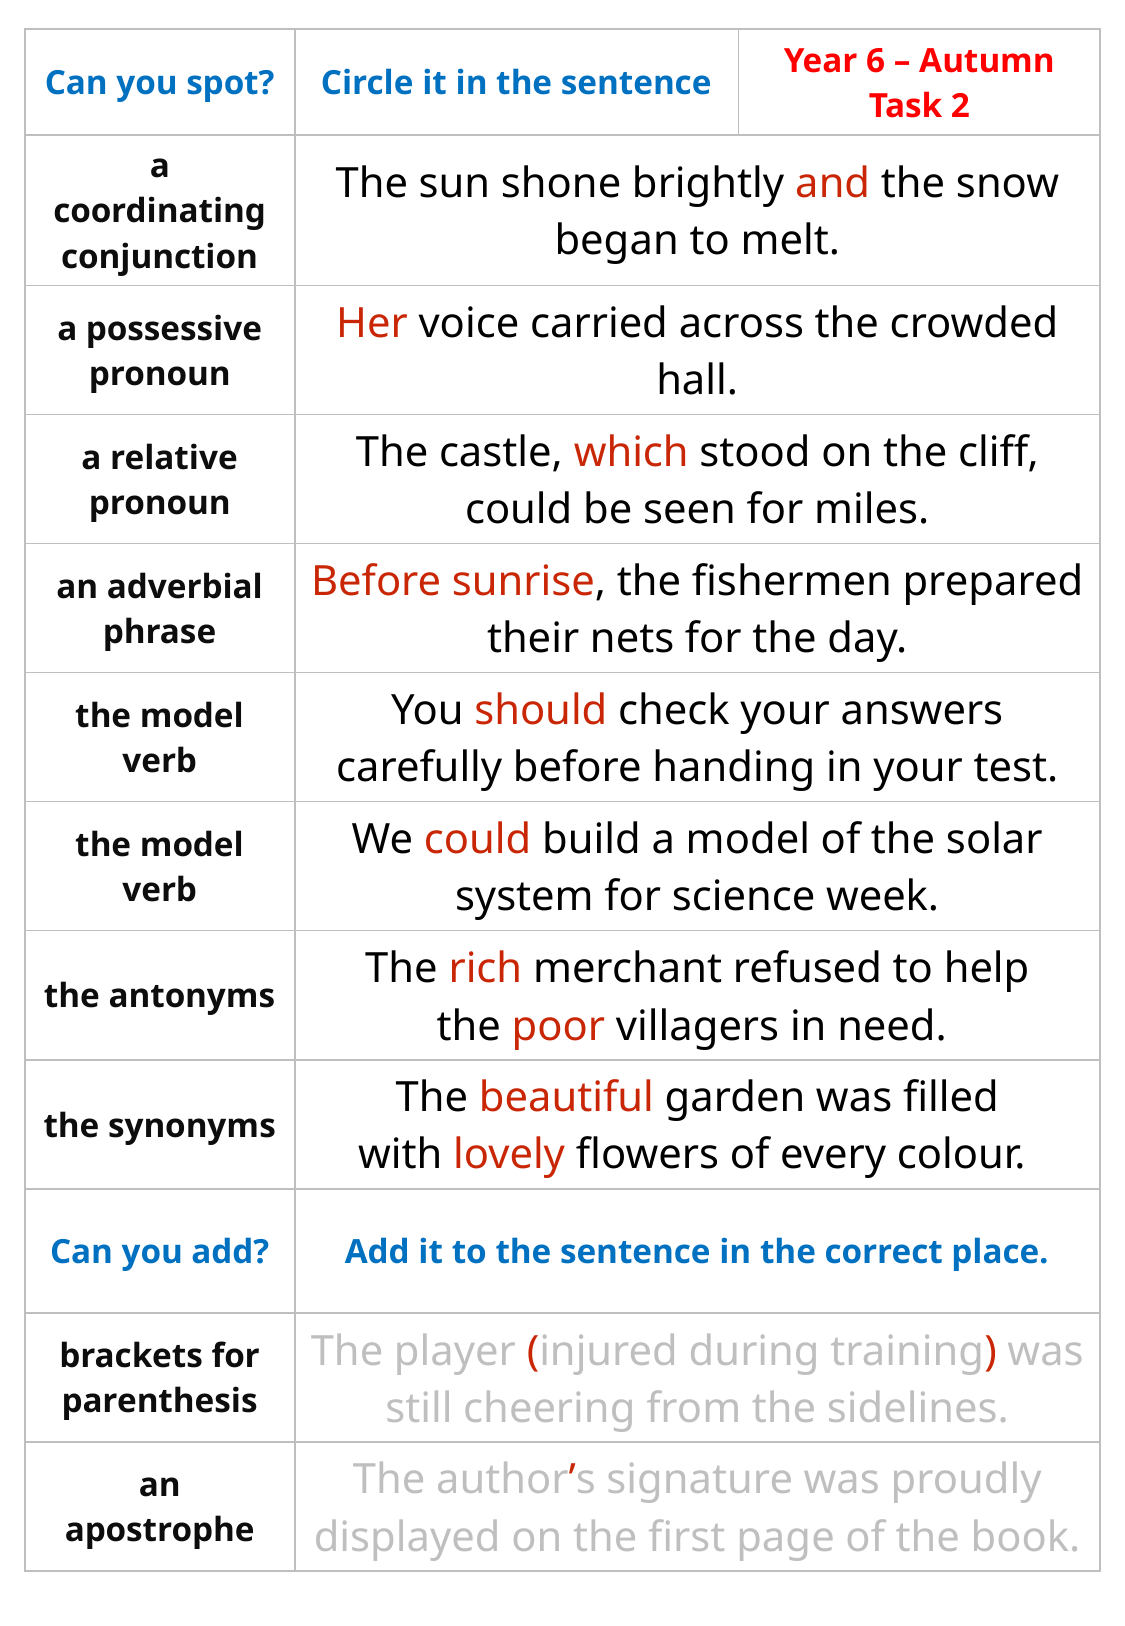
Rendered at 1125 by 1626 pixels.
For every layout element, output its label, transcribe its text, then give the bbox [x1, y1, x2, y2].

table_cell the model verb [26, 673, 294, 801]
table_header Can you spot? [26, 30, 294, 134]
table_cell the synonyms [26, 1061, 294, 1188]
table_cell Can you add? [26, 1190, 294, 1312]
table_header Circle it in the sentence [296, 30, 738, 134]
table_cell You should check your answers carefully before handing in your test. [296, 673, 1099, 801]
table_cell The player (injured during training) was still cheering from the sidelines. [296, 1314, 1099, 1441]
table_cell the model verb [26, 802, 294, 930]
table_cell an apostrophe [26, 1443, 294, 1570]
table_cell The castle, which stood on the cliff, could be seen for miles. [296, 415, 1099, 543]
table_cell an adverbial phrase [26, 544, 294, 672]
table_cell Before sunrise, the fishermen prepared their nets for the day. [296, 544, 1099, 672]
table_cell Add it to the sentence in the correct place. [296, 1190, 1099, 1312]
table_cell The sun shone brightly and the snow began to melt. [296, 136, 1099, 285]
table_cell a coordinating conjunction [26, 136, 294, 285]
table_cell The rich merchant refused to help the poor villagers in need. [296, 931, 1099, 1059]
table_cell The beautiful garden was filled with lovely flowers of every colour. [296, 1061, 1099, 1188]
table_cell Her voice carried across the crowded hall. [296, 286, 1099, 414]
table_cell brackets for parenthesis [26, 1314, 294, 1441]
table_cell We could build a model of the solar system for science week. [296, 802, 1099, 930]
table_header Year 6 – Autumn Task 2 [739, 30, 1099, 134]
table_cell The author’s signature was proudly displayed on the first page of the book. [296, 1443, 1099, 1570]
table_cell a relative pronoun [26, 415, 294, 543]
table_cell the antonyms [26, 931, 294, 1059]
table_cell a possessive pronoun [26, 286, 294, 414]
